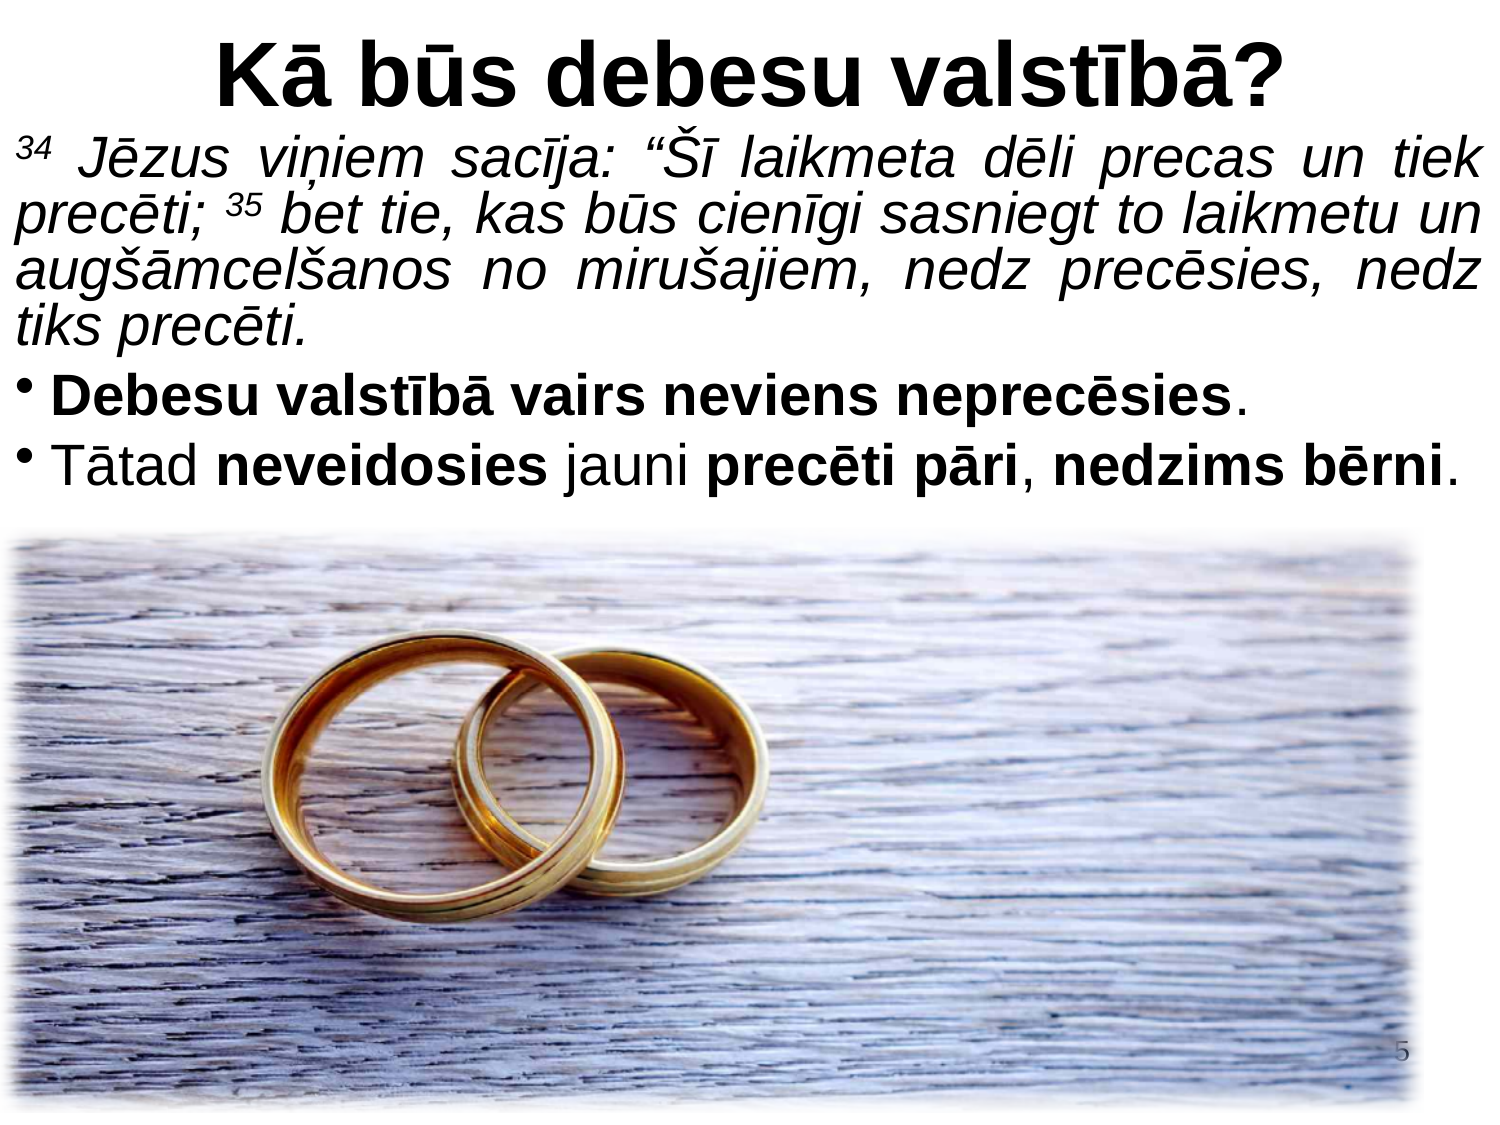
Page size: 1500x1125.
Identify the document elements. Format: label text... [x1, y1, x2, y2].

picture [0, 526, 1424, 1114]
list 34 Jēzus viņiem sacīja: “Šī laikmeta dēli precas un tiek precēti; 35 bet tie, kas būs cienīgi sasniegt to laikmetu un augšāmcelšanos no mirušajiem, nedz precēsies, nedz tiks precēti. [0, 124, 1500, 303]
text_box Debesu valstībā vairs neviens neprecēsies. Tātad neveidosies jauni precēti pāri, nedzims bērni. [0, 349, 1500, 505]
title Kā būs debesu valstībā? [76, 0, 1428, 140]
